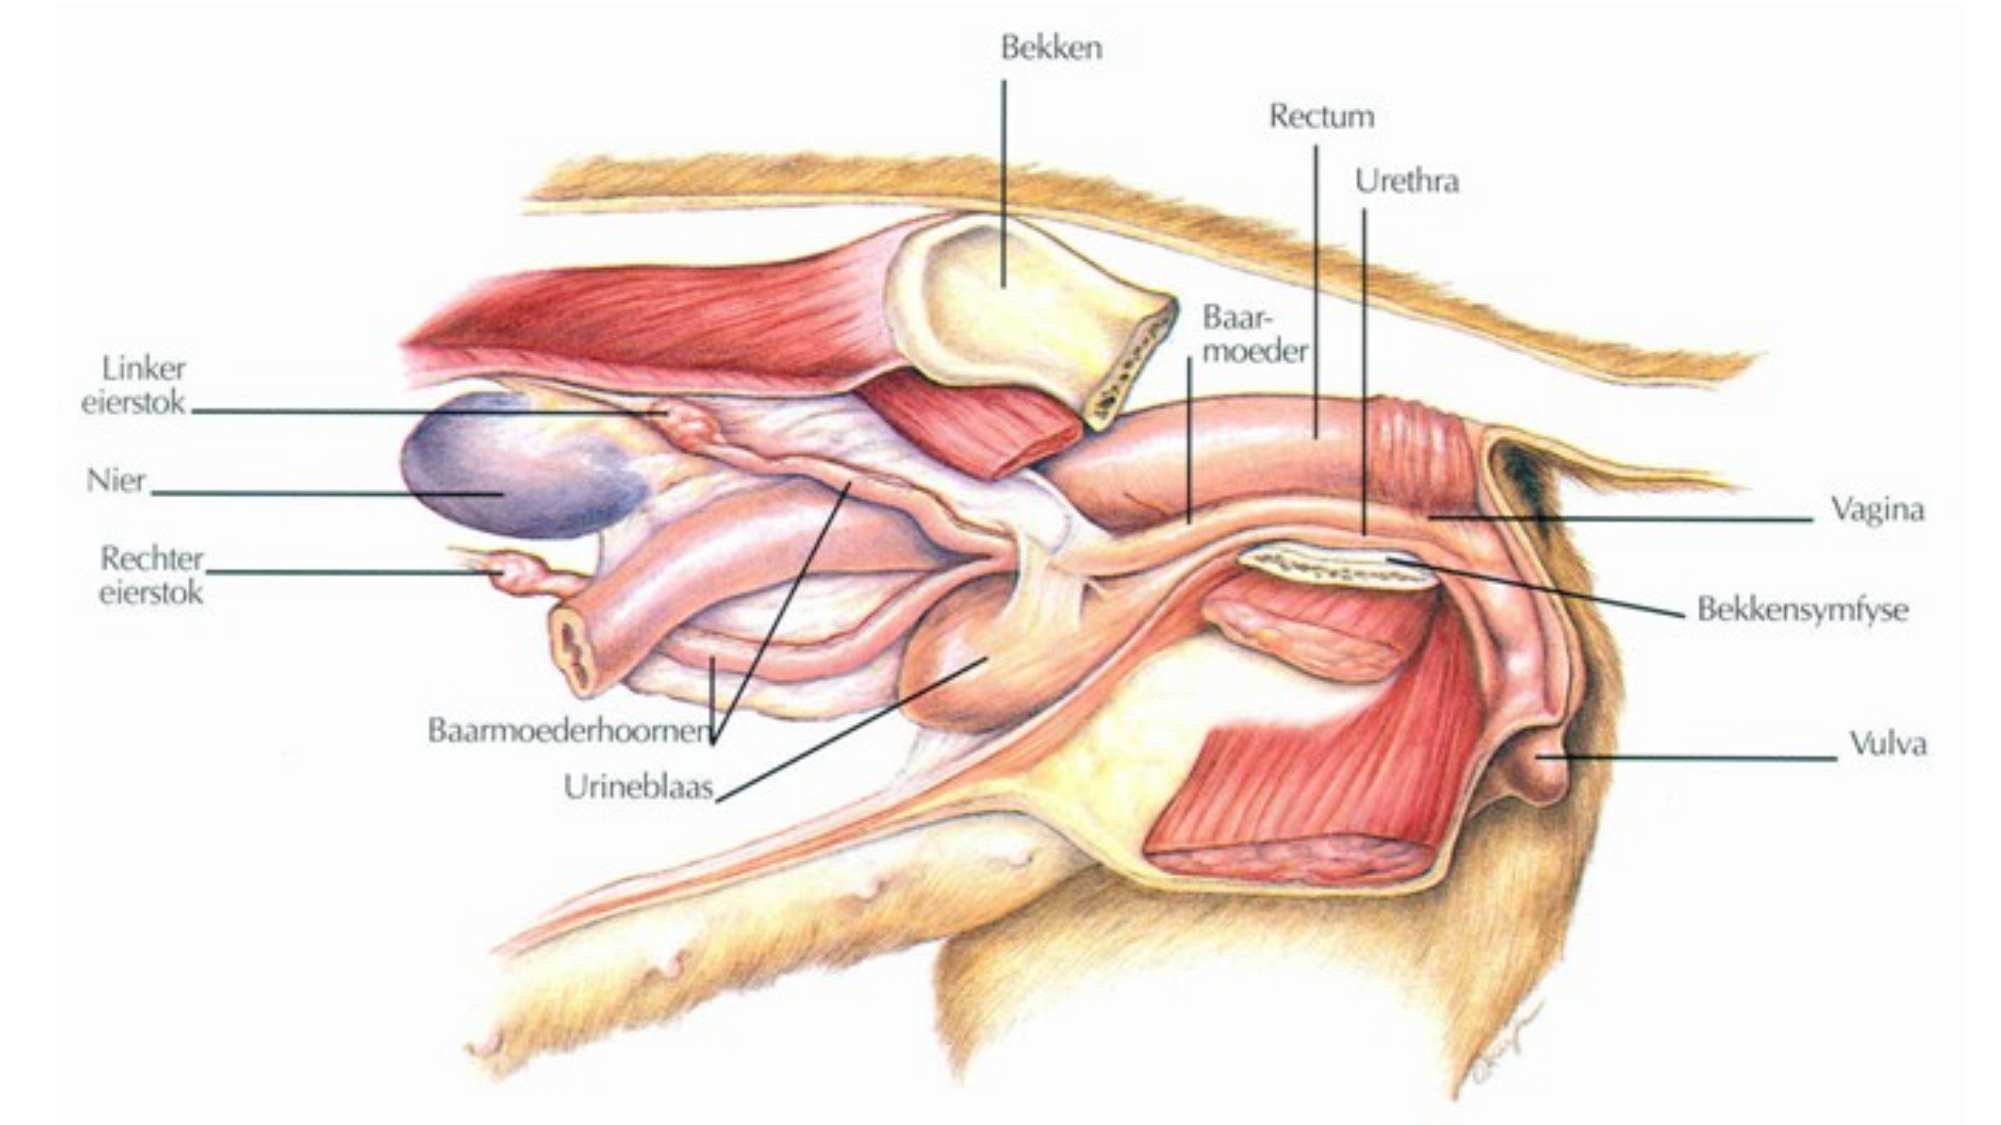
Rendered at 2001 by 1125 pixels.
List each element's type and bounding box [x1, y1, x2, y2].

list [56, 5, 1966, 1125]
